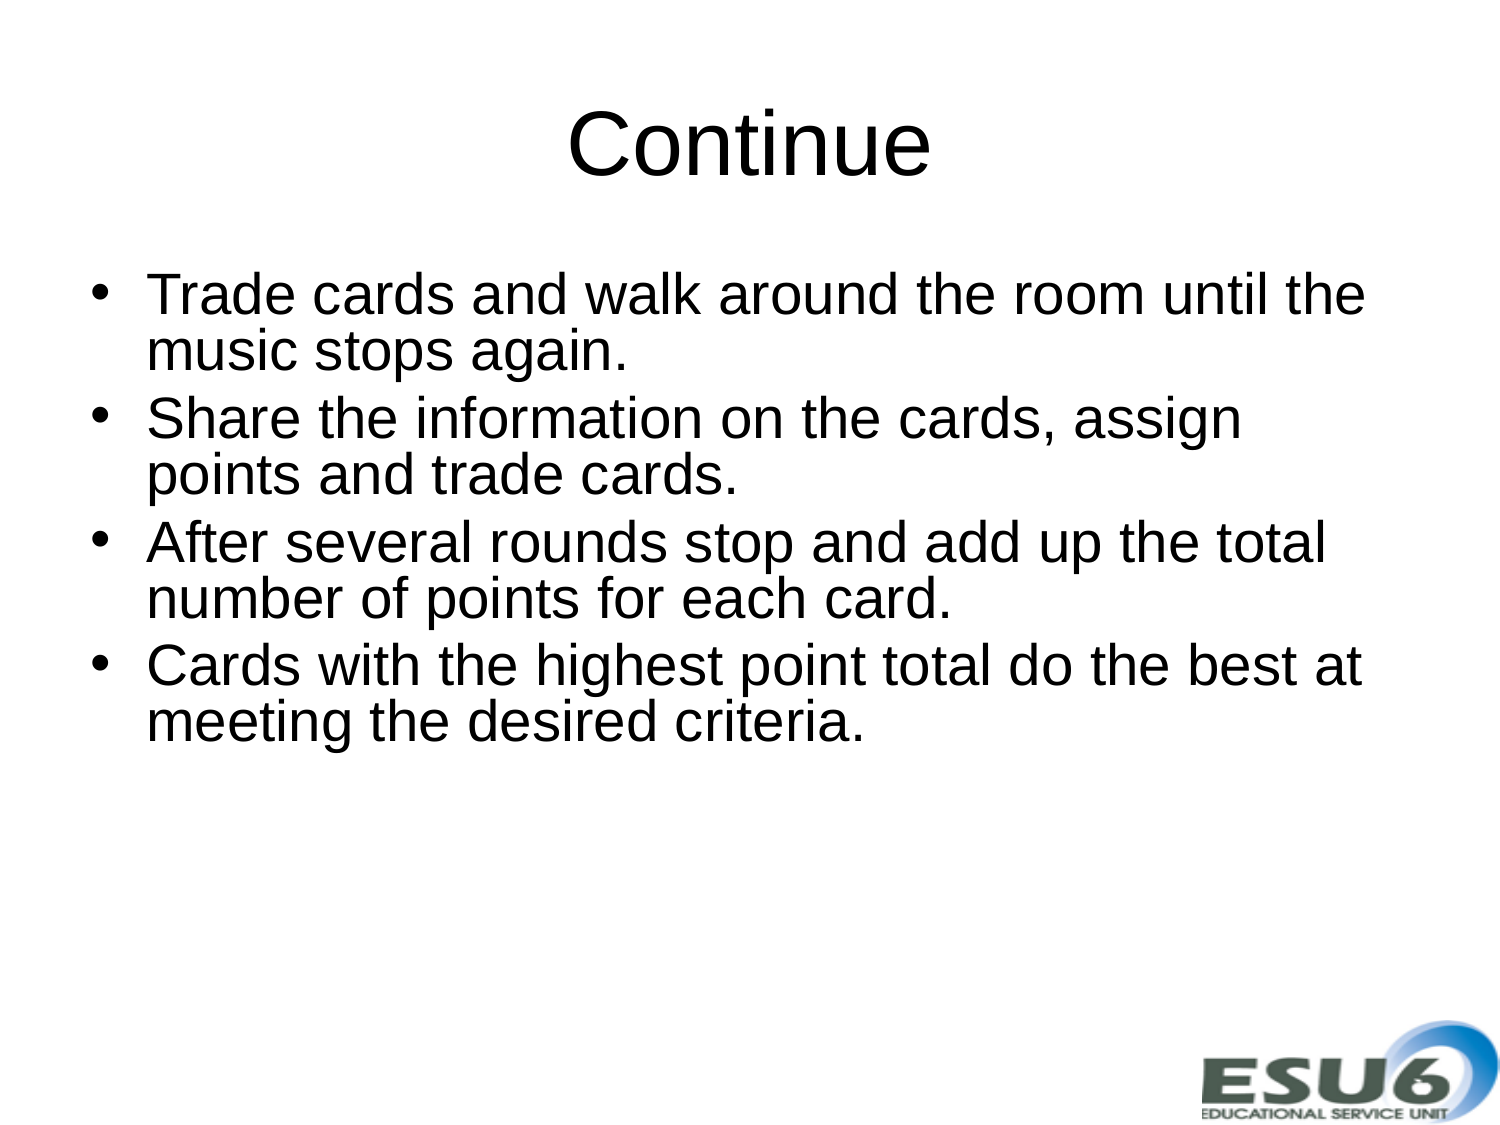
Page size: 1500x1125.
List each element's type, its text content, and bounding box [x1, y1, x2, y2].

title Continue [75, 45, 1425, 233]
list Trade cards and walk around the room until the music stops again. Share the information on the cards, assign points and trade cards. After several rounds stop and add up the total number of points for each card. Cards with the highest point total do the best at meeting the desired criteria. [75, 262, 1425, 1005]
picture [1202, 1020, 1500, 1125]
